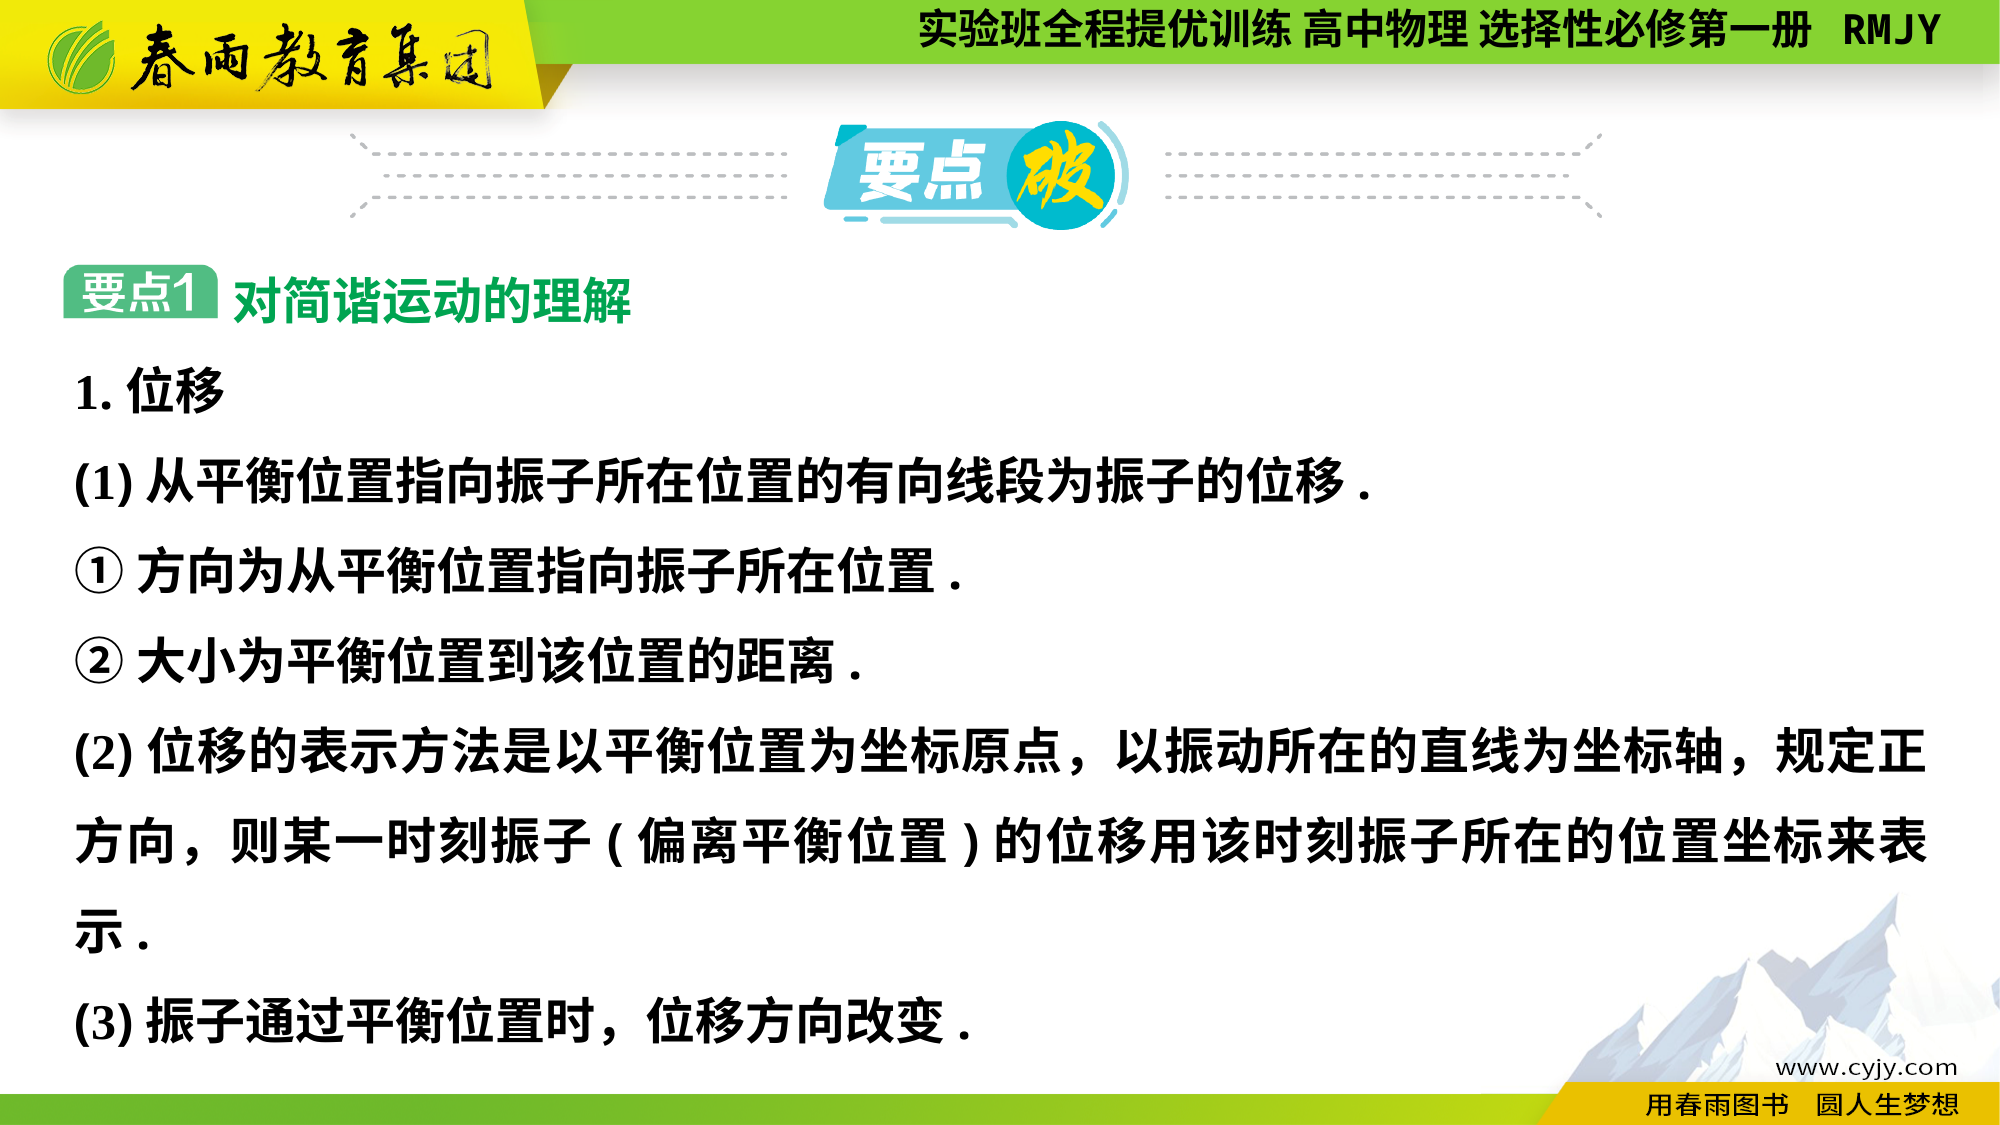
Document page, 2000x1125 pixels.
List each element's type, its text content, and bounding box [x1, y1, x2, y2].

picture [0, 0, 2000, 1125]
list 对简谐运动的理解 1.位移 (1)从平衡位置指向振子所在位置的有向线段为振子的位移. ①方向为从平衡位置指向振子所在位置. ②大小为平衡位置到该位置的距离. (2)位移的表示方法是以平衡位置为坐标原点，以振动所在的直线为坐标轴，规定正方向，则某一时刻振子(偏离平衡位置)的位移用该时刻振子所在的位置坐标来表示. (3)振子通过平衡位置时，位移方向改变. [59, 231, 1944, 974]
